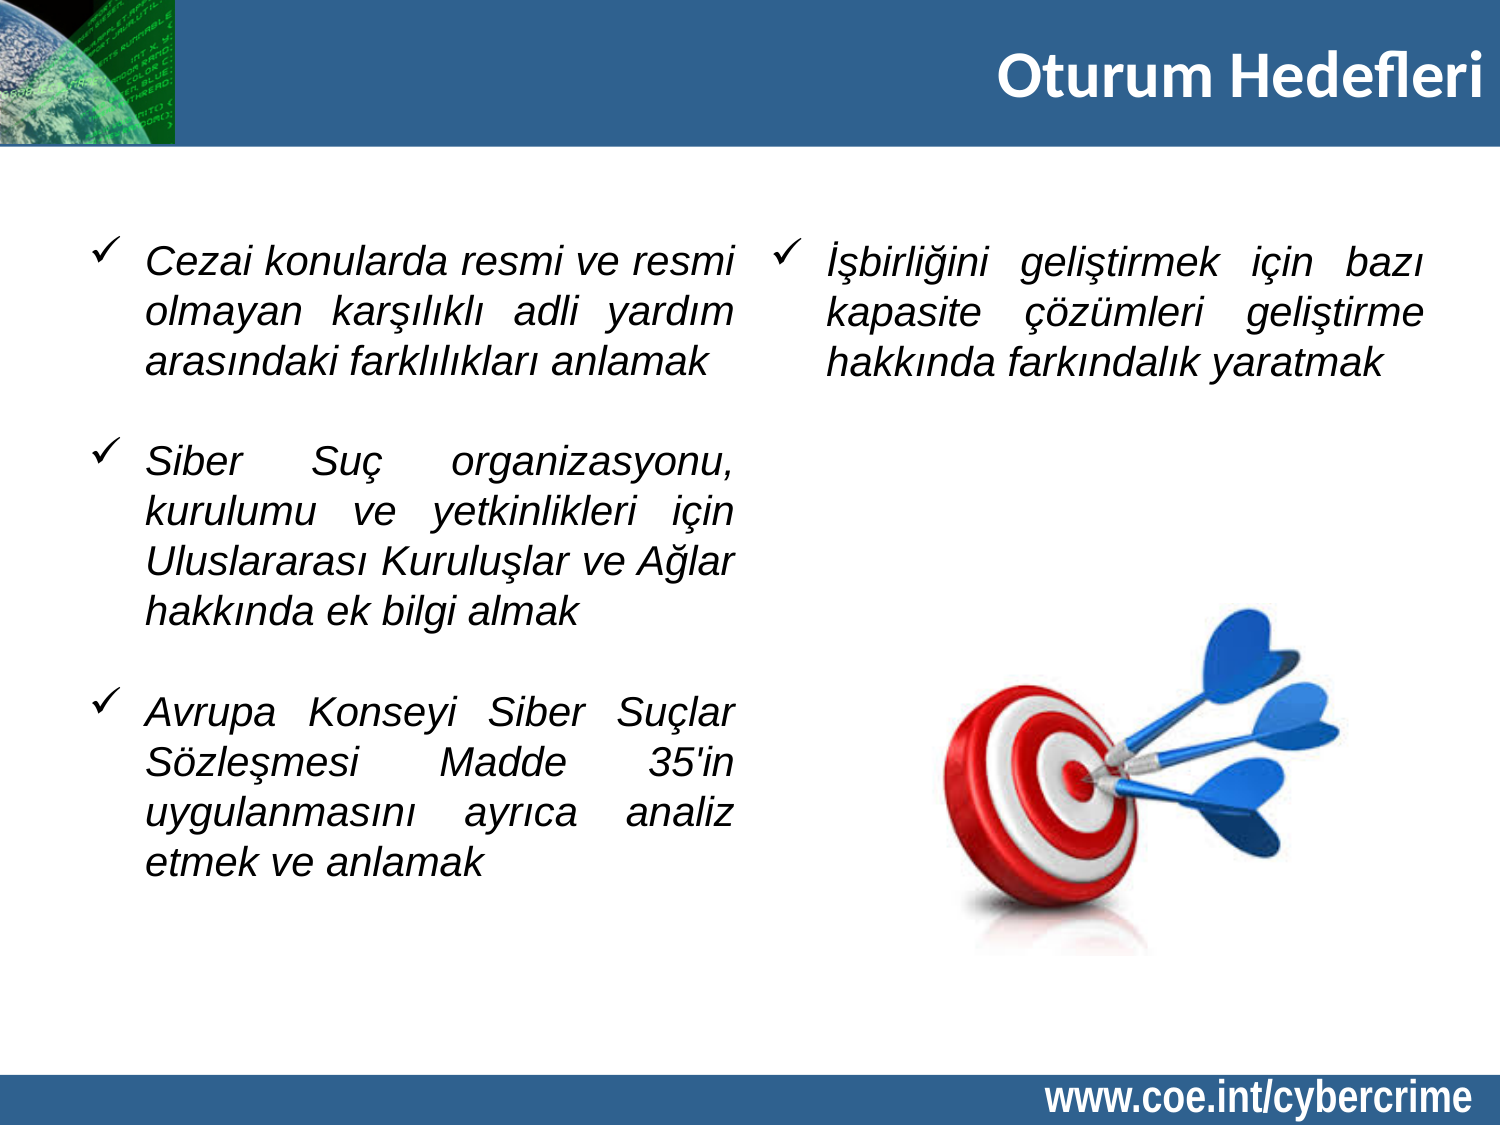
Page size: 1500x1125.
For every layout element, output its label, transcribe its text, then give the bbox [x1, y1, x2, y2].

text_box Oturum Hedefleri [177, 0, 1500, 149]
picture [904, 602, 1366, 957]
text_box [0, 1073, 1030, 1125]
picture [0, 0, 175, 144]
text_box www.coe.int/cybercrime [1030, 1059, 1500, 1125]
text_box İşbirliğini geliştirmek için bazı kapasite çözümleri geliştirme hakkında farkındalık yaratmak [755, 227, 1440, 393]
text_box Cezai konularda resmi ve resmi olmayan karşılıklı adli yardım arasındaki farklılıkları anlamak Siber Suç organizasyonu, kurulumu ve yetkinlikleri için Uluslararası Kuruluşlar ve Ağlar hakkında ek bilgi almak Avrupa Konseyi Siber Suçlar Sözleşmesi Madde 35'in uygulanmasını ayrıca analiz etmek ve anlamak [74, 226, 750, 892]
